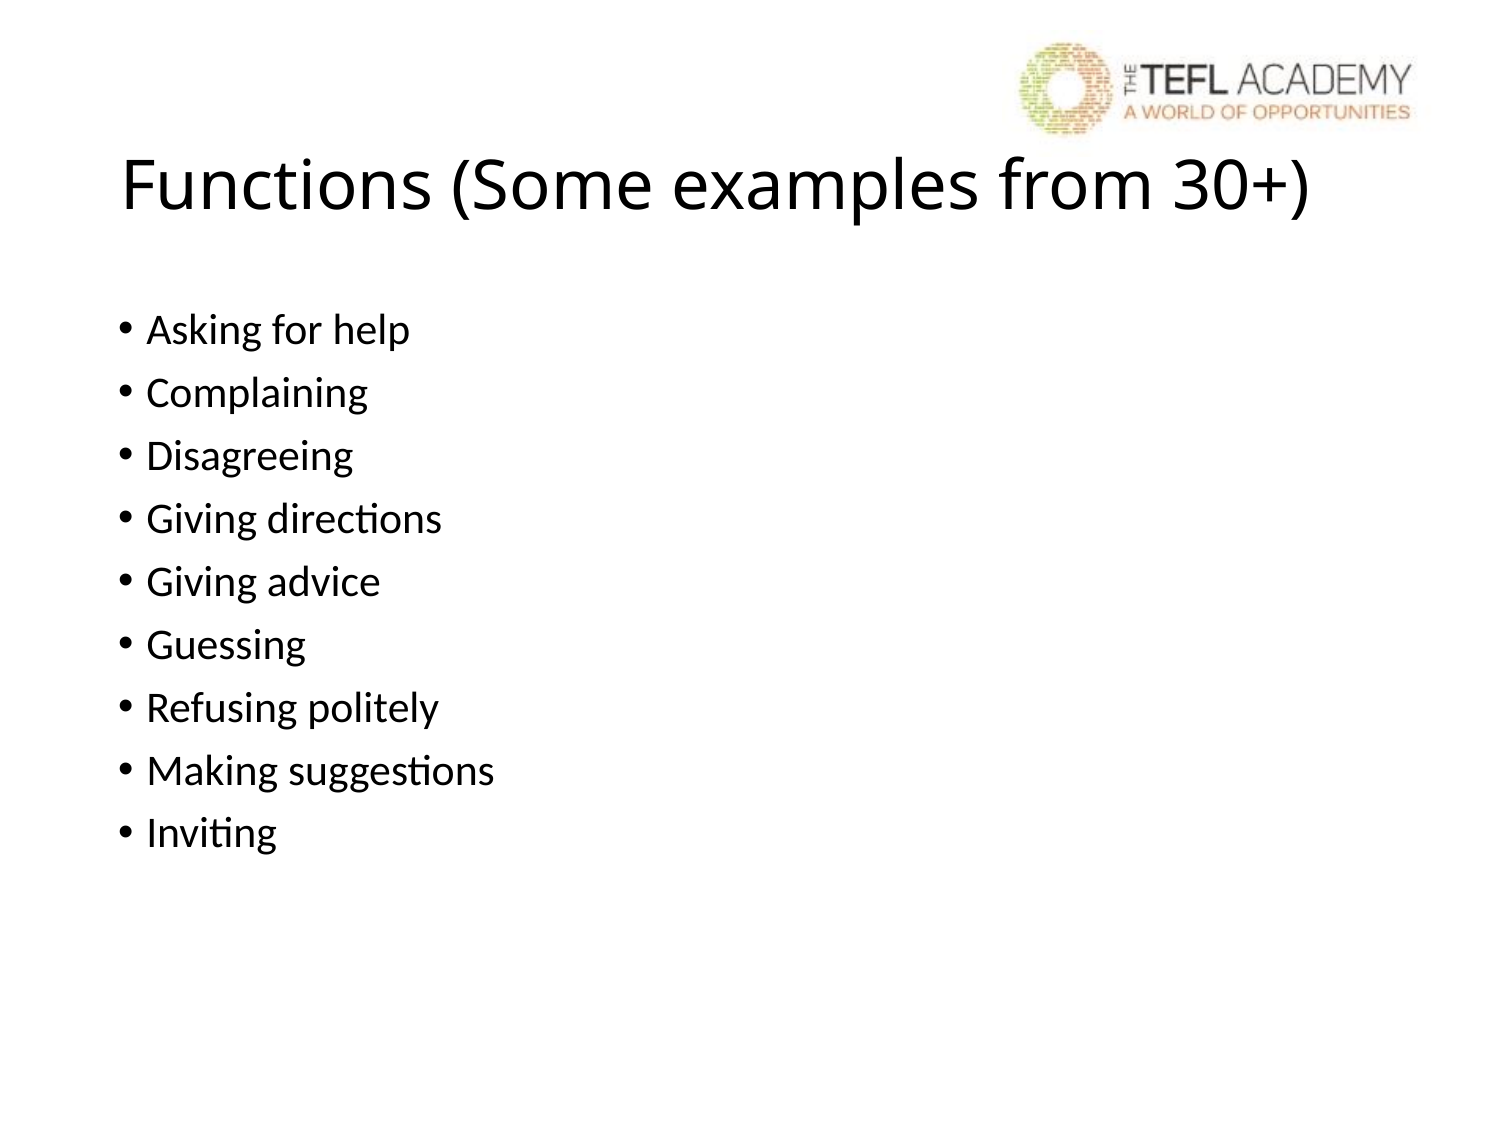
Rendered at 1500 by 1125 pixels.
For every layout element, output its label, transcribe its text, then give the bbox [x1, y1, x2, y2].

list Asking for help Complaining Disagreeing Giving directions Giving advice Guessing Refusing politely Making suggestions Inviting [103, 299, 1397, 1014]
picture [1002, 30, 1446, 157]
title Functions (Some examples from 30+) [105, 78, 1399, 297]
